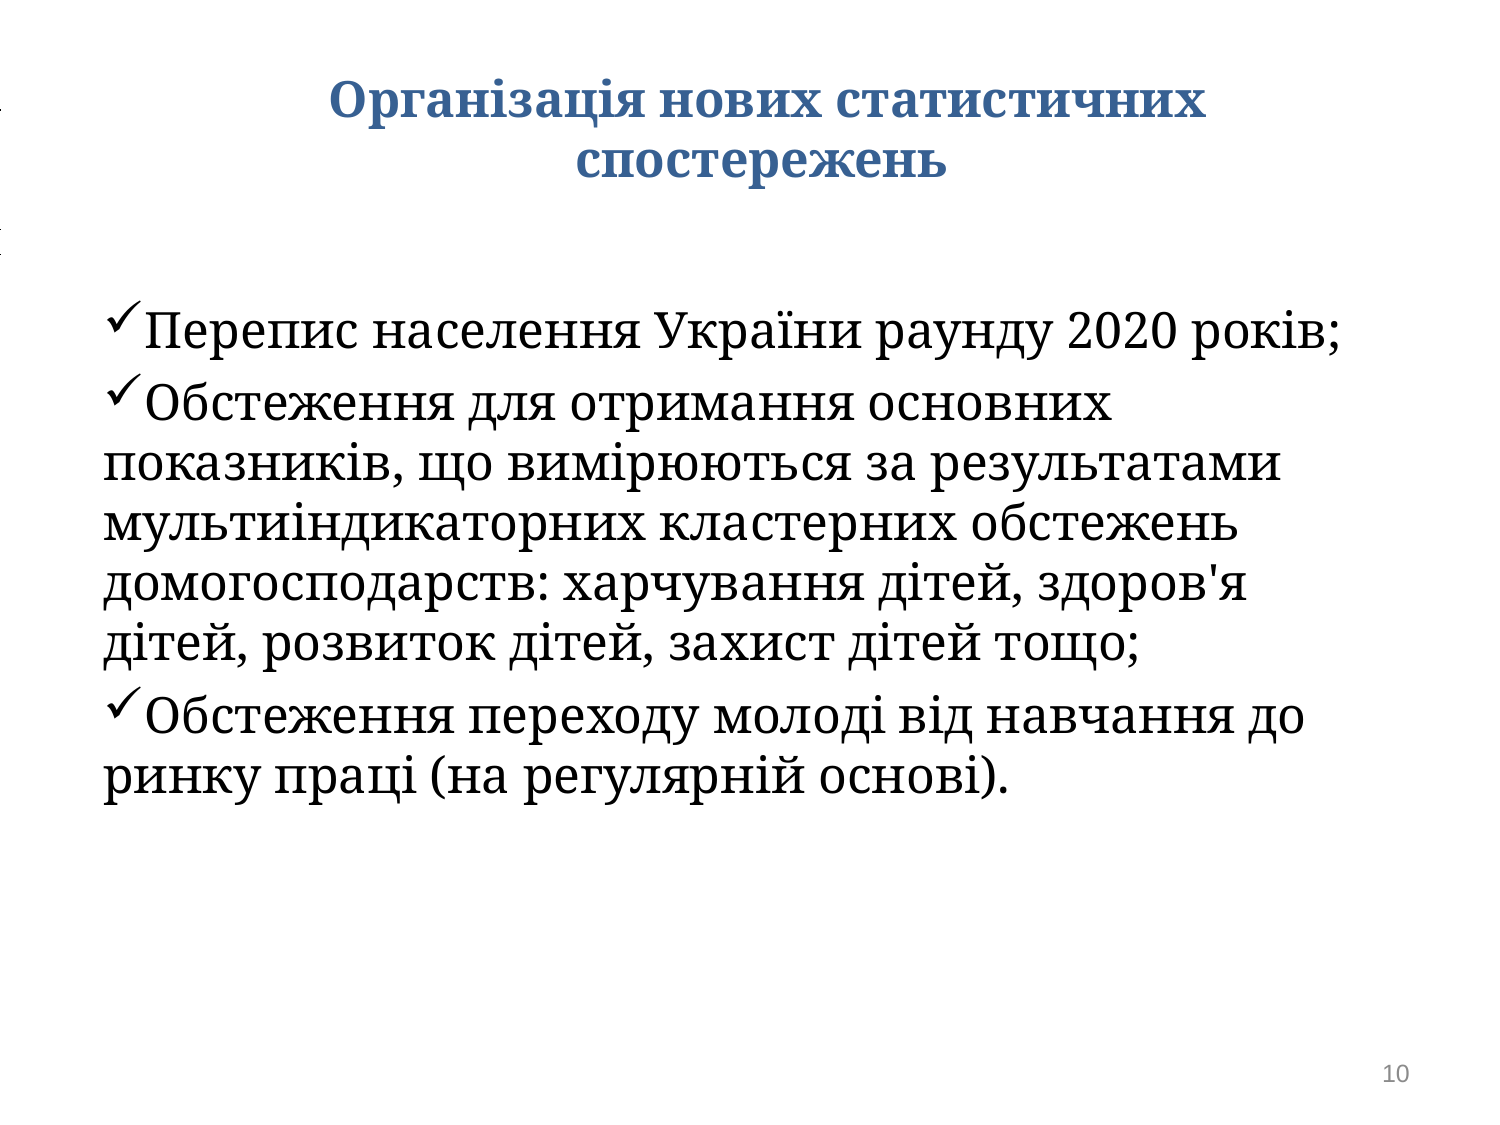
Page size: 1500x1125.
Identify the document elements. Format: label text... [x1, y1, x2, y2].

text_box Перепис населення України раунду 2020 років; Обстеження для отримання основних показників, що вимірюються за результатами мультиіндикаторних кластерних обстежень домогосподарств: харчування дітей, здоров'я дітей, розвиток дітей, захист дітей тощо; Обстеження переходу молоді від навчання до ринку праці (на регулярній основі). [88, 290, 1412, 861]
slide_number 10 [1074, 1042, 1425, 1103]
text_box Організація нових статистичних спостережень [182, 60, 1353, 196]
